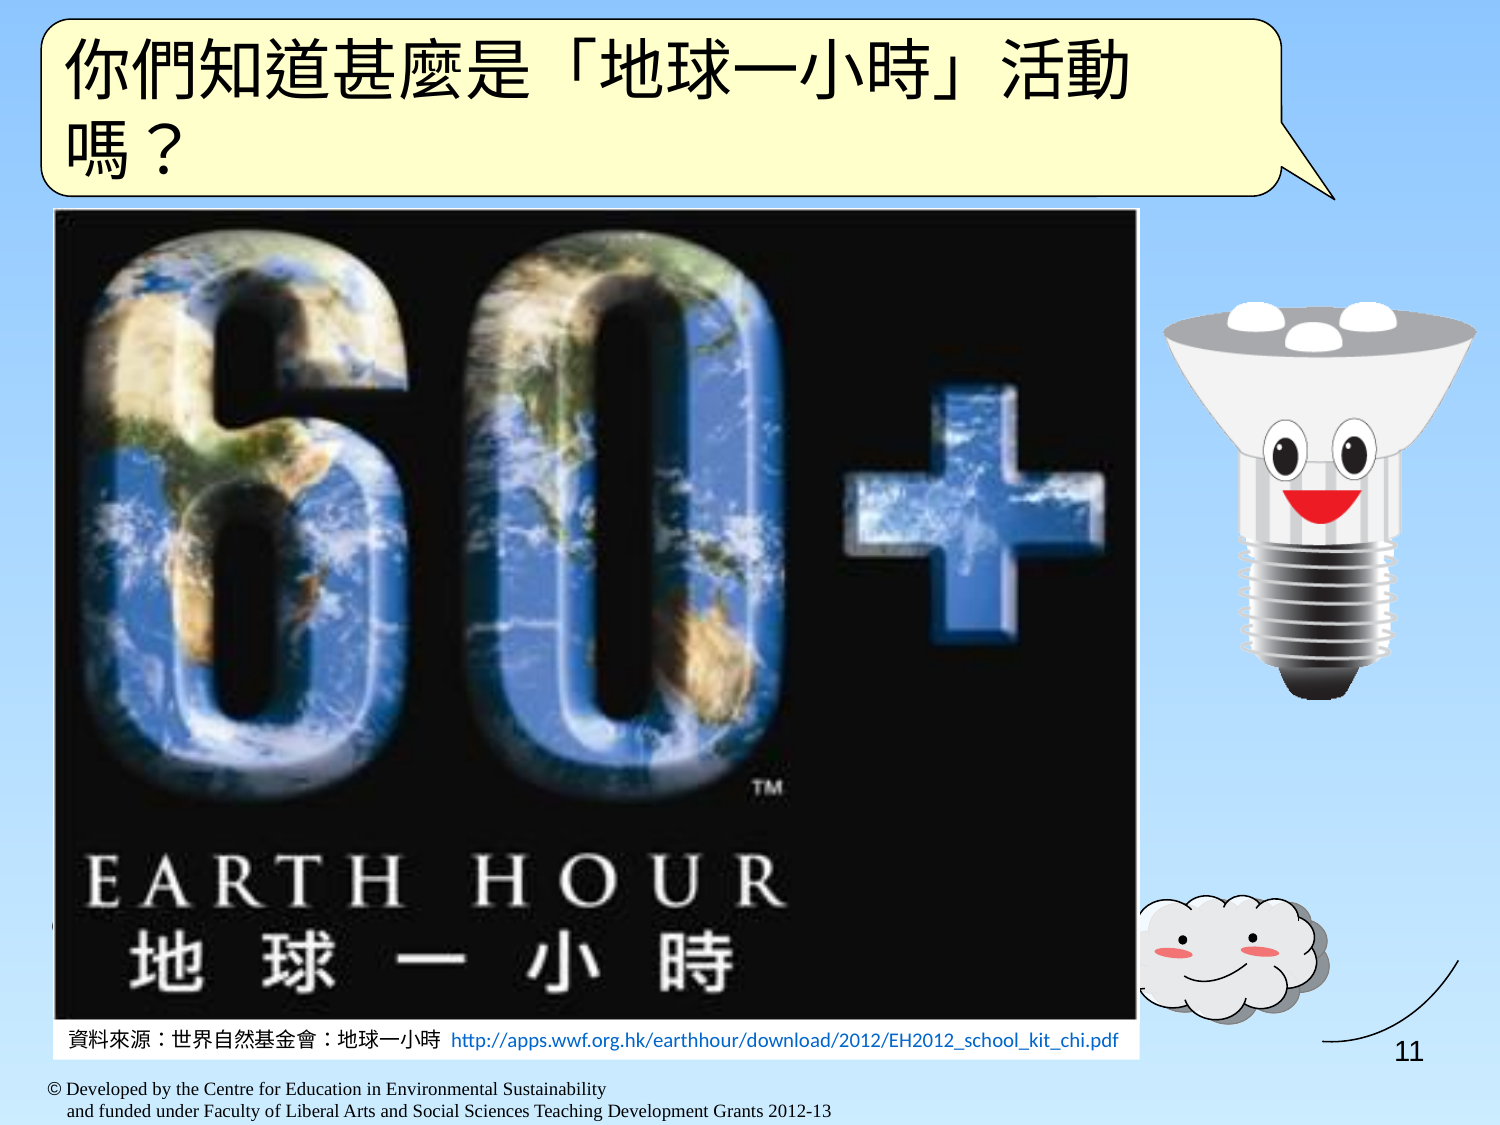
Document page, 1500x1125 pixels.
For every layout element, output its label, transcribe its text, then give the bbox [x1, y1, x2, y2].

text_box 資料來源：世界自然基金會：地球一小時 http://apps.wwf.org.hk/earthhour/download/2012/EH2012_school_kit_chi.pdf [53, 1032, 1140, 1060]
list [1163, 302, 1477, 700]
text_box © Developed by the Centre for Education in Environmental Sustainability and funded under Faculty of Liberal Arts and Social Sciences Teaching Development Grants 2012-13 [33, 1069, 852, 1125]
slide_number 11 [1143, 1024, 1440, 1103]
picture [52, 207, 1140, 1025]
text_box 你們知道甚麼是「地球一小時」活動嗎？ [41, 19, 1335, 200]
